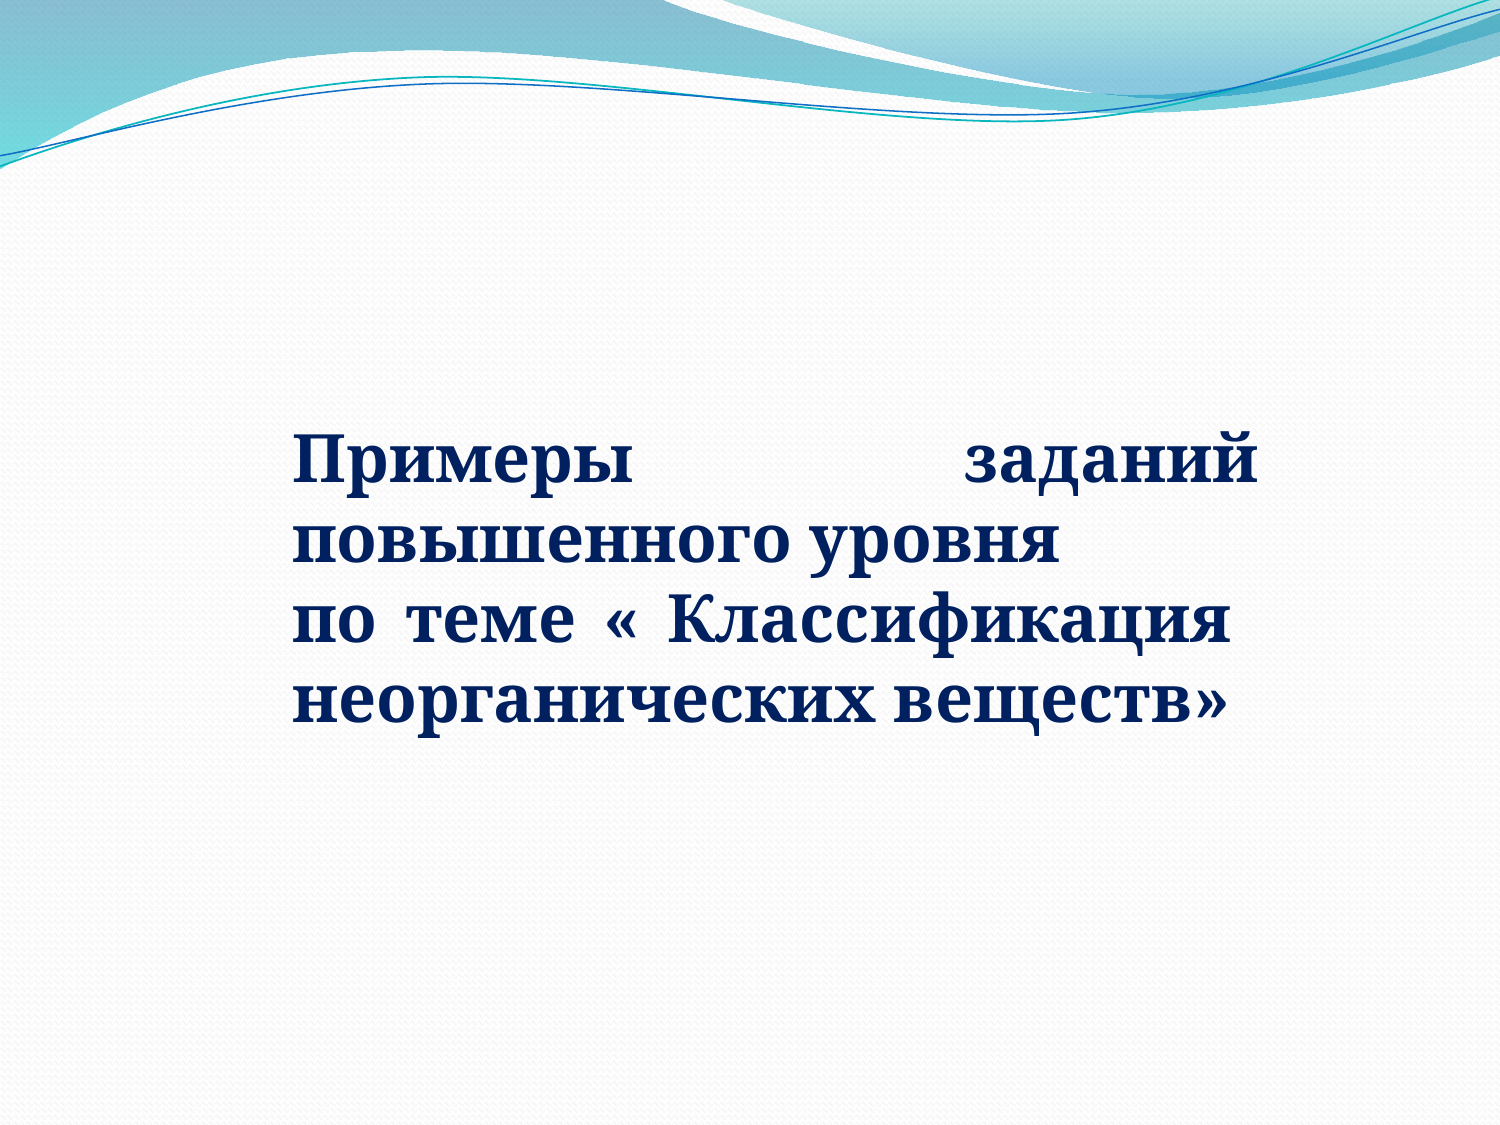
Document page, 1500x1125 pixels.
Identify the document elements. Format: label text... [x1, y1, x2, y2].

text_box Примеры заданий повышенного уровня по теме « Классификация неорганических веществ» [277, 408, 1274, 744]
